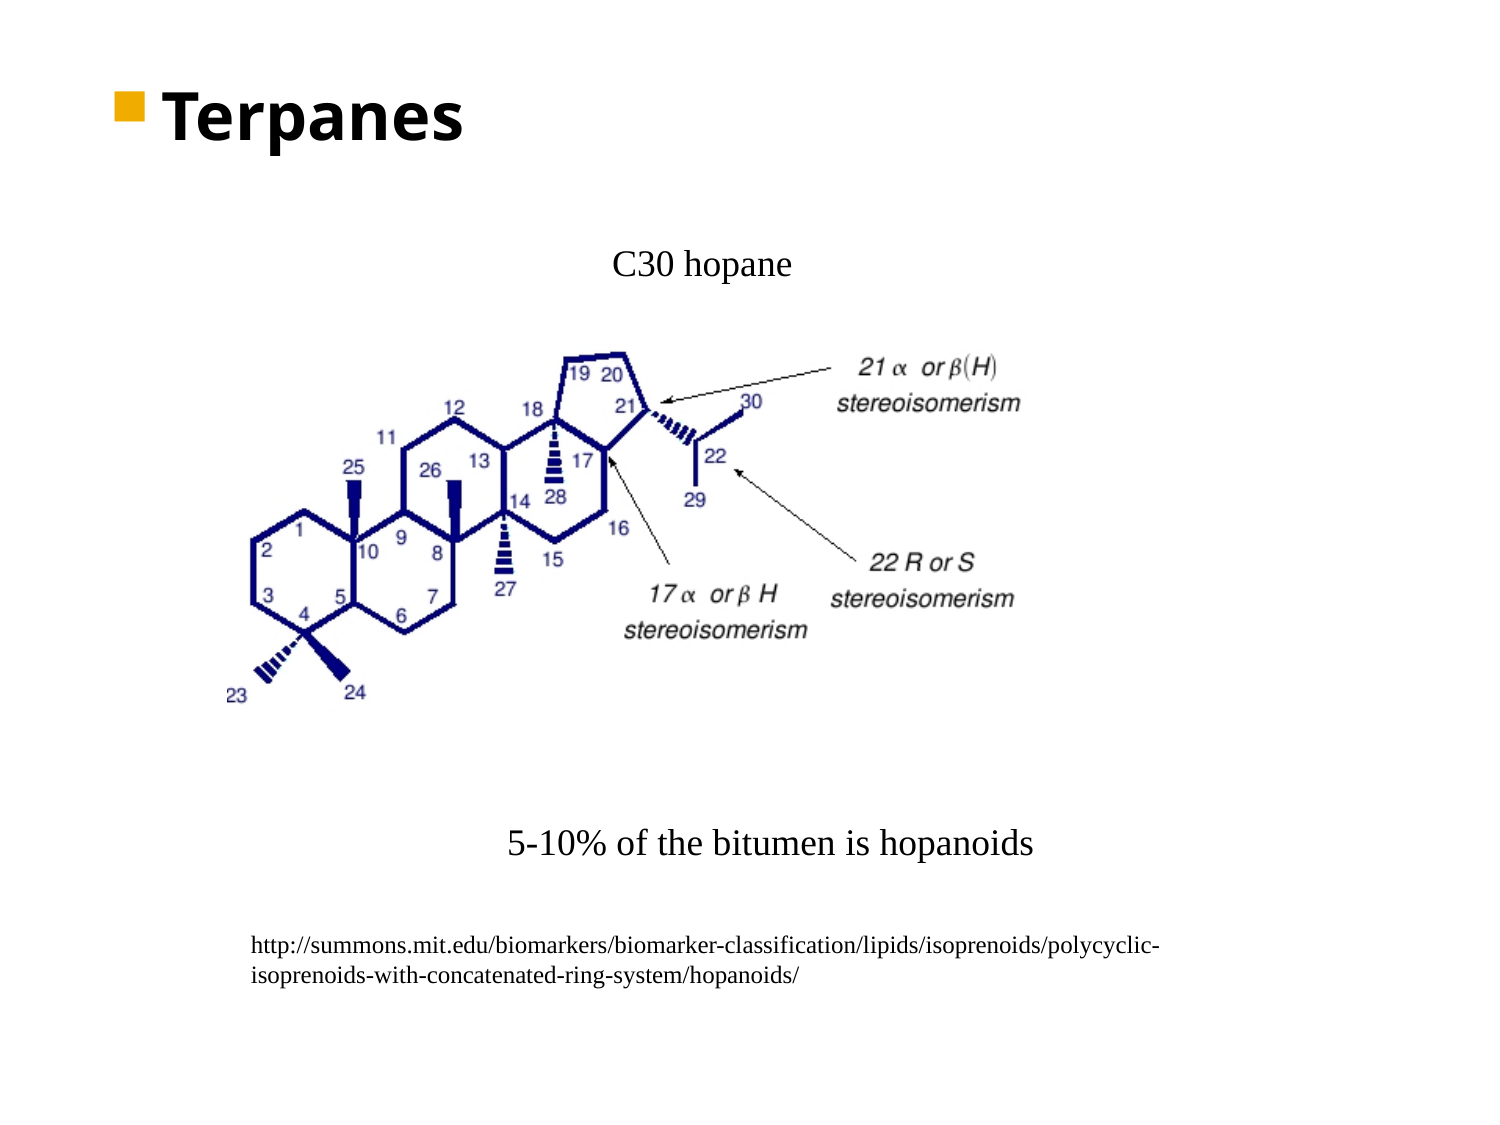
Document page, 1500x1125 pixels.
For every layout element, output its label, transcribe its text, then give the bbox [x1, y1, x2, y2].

picture [227, 337, 1038, 748]
text_box 5-10% of the bitumen is hopanoids [492, 810, 1050, 871]
text_box C30 hopane [597, 231, 808, 292]
text_box Terpanes [74, 66, 1425, 1071]
text_box http://summons.mit.edu/biomarkers/biomarker-classification/lipids/isoprenoids/polycyclic-isoprenoids-with-concatenated-ring-system/hopanoids/ [236, 921, 1264, 996]
